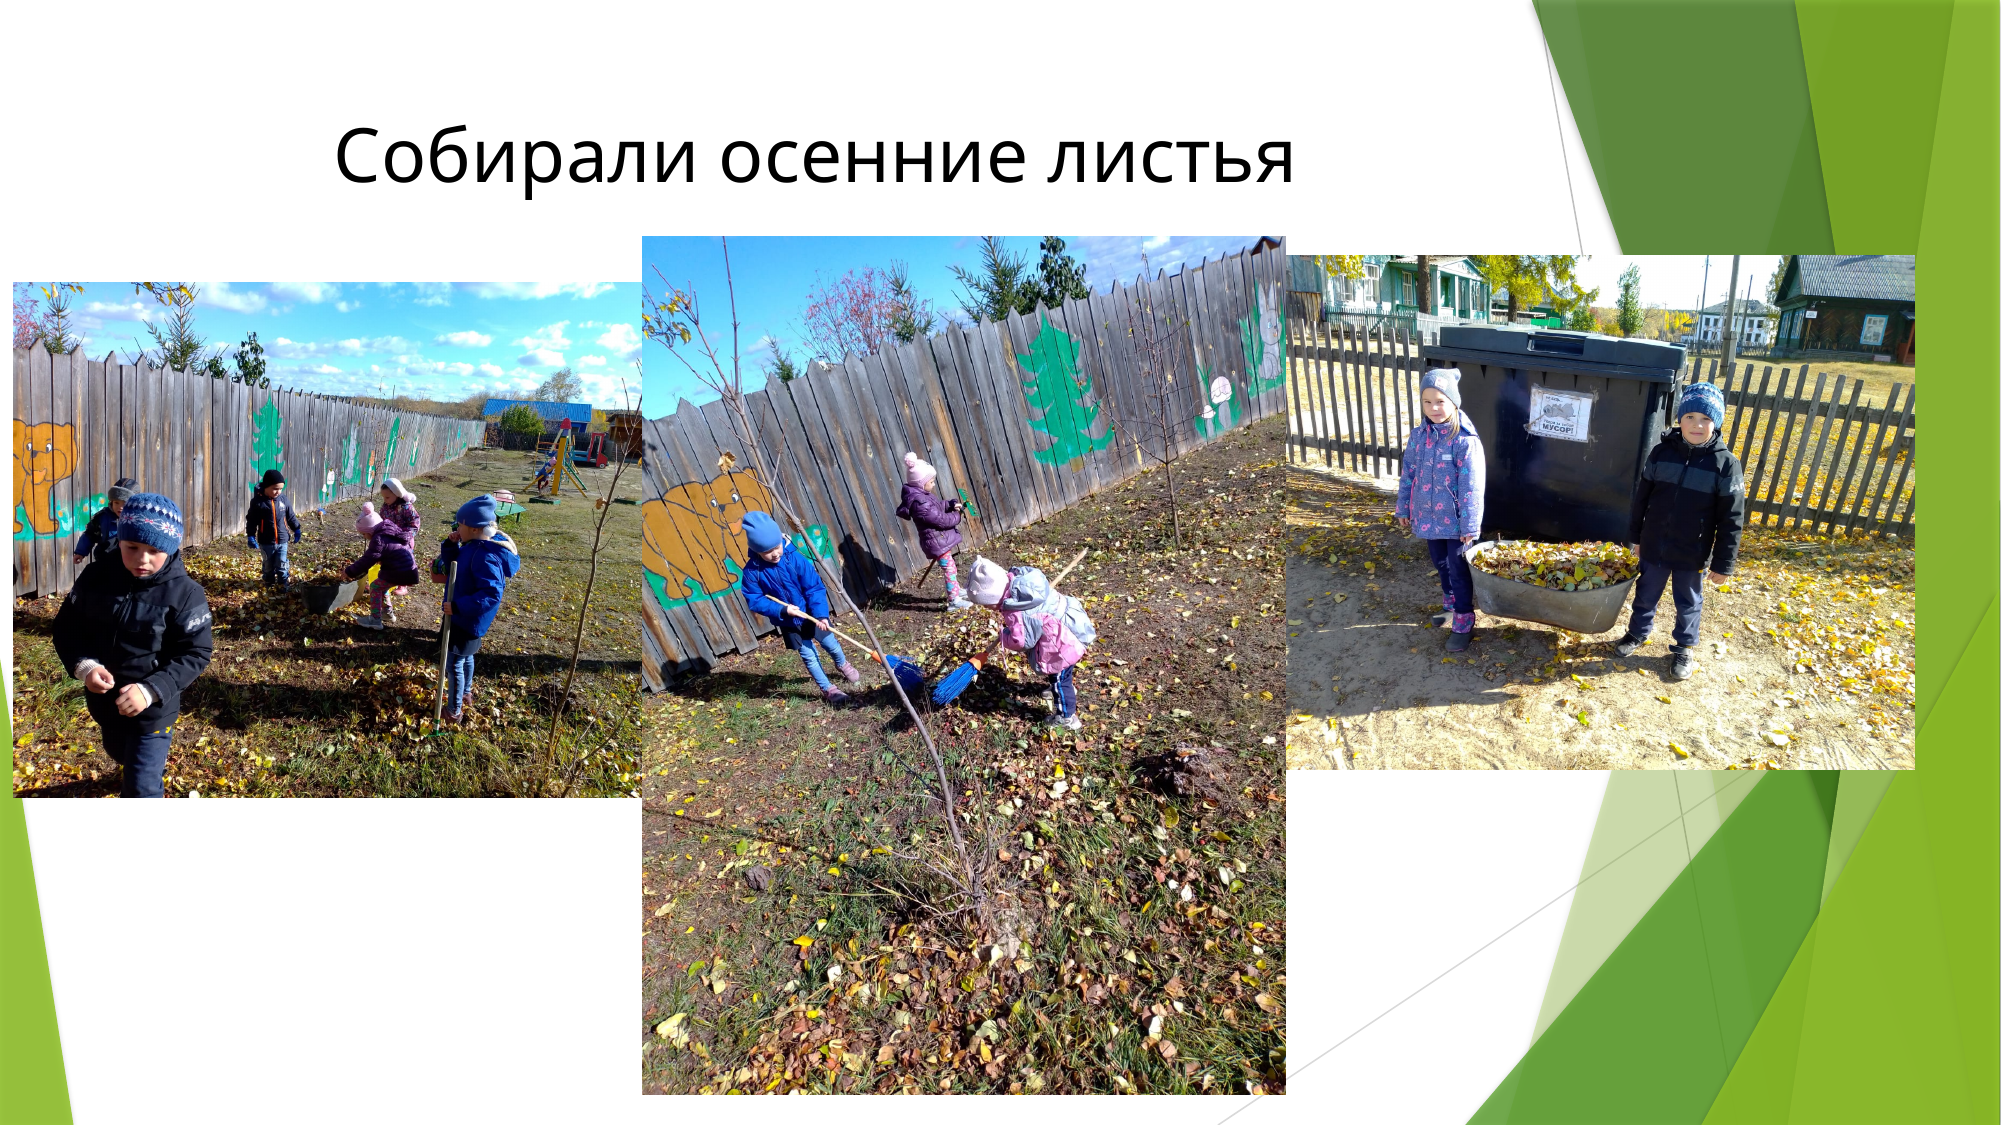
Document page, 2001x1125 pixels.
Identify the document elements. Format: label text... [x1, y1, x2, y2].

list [1290, 254, 1916, 771]
title Собирали осенние листья [111, 99, 1522, 256]
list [12, 282, 637, 798]
picture [641, 236, 1286, 1095]
